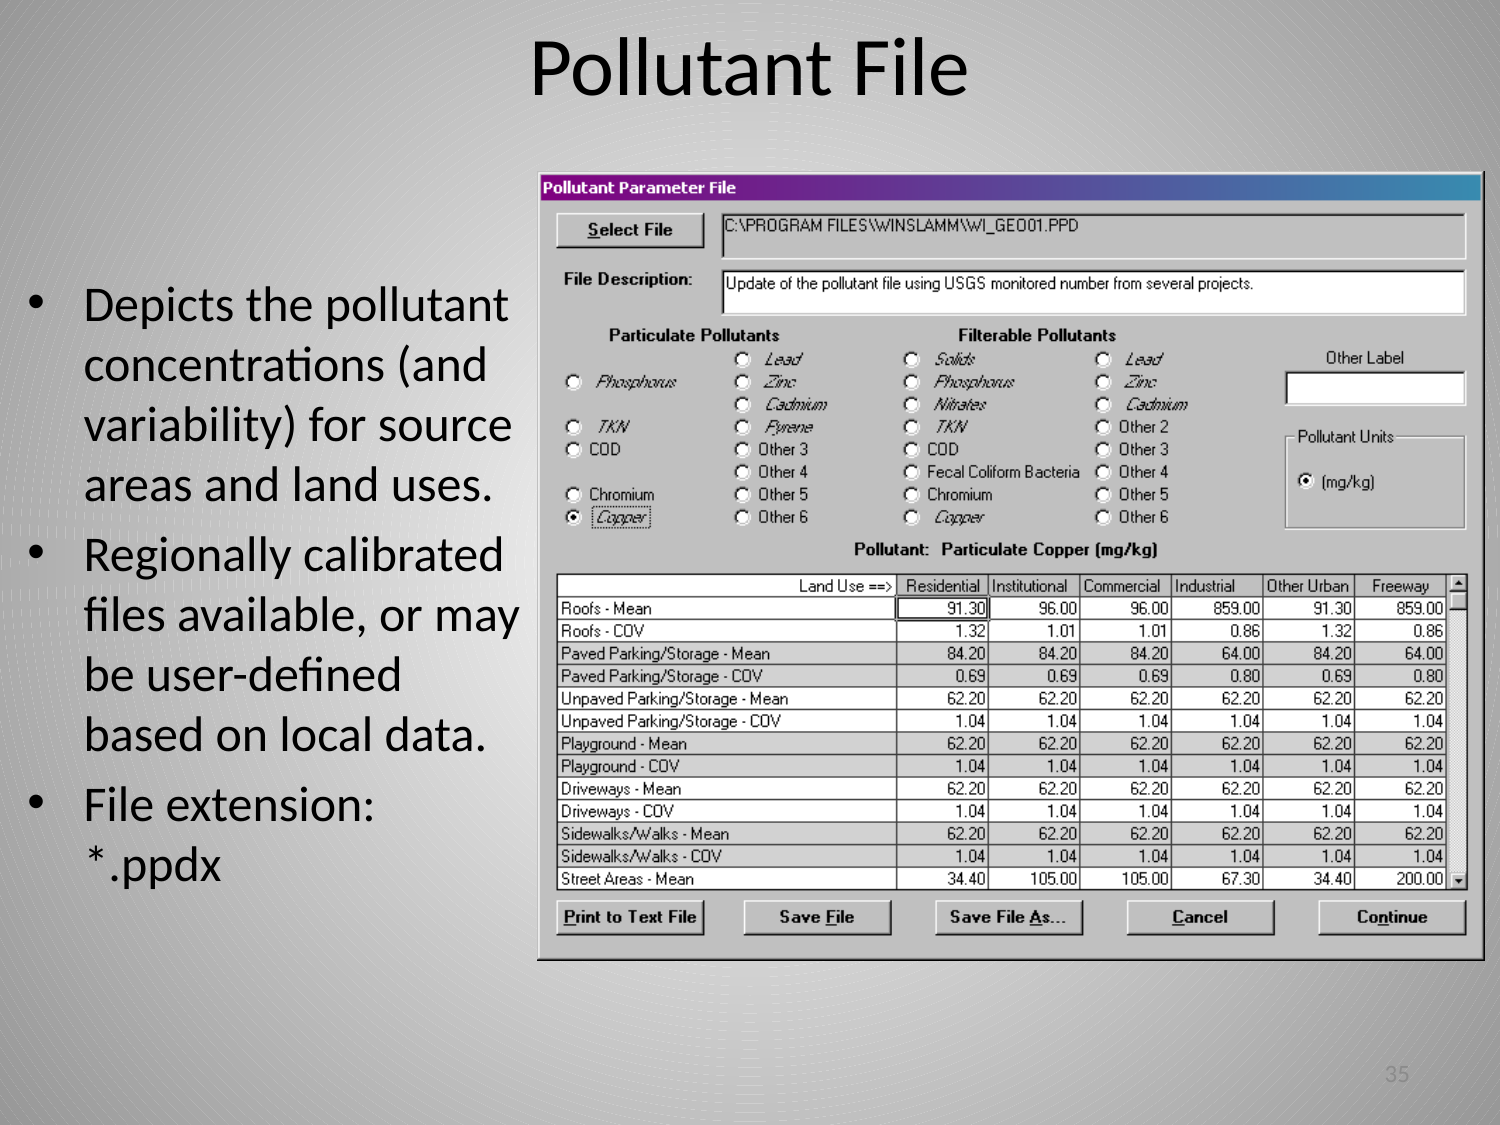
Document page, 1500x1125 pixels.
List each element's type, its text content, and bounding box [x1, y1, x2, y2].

title Pollutant File [0, 0, 1500, 125]
text_box Depicts the pollutant concentrations (and variability) for source areas and land uses. Regionally calibrated files available, or may be user-defined based on local data. File extension: *.ppdx [12, 264, 532, 940]
slide_number 35 [1074, 1042, 1425, 1103]
picture [537, 170, 1485, 961]
